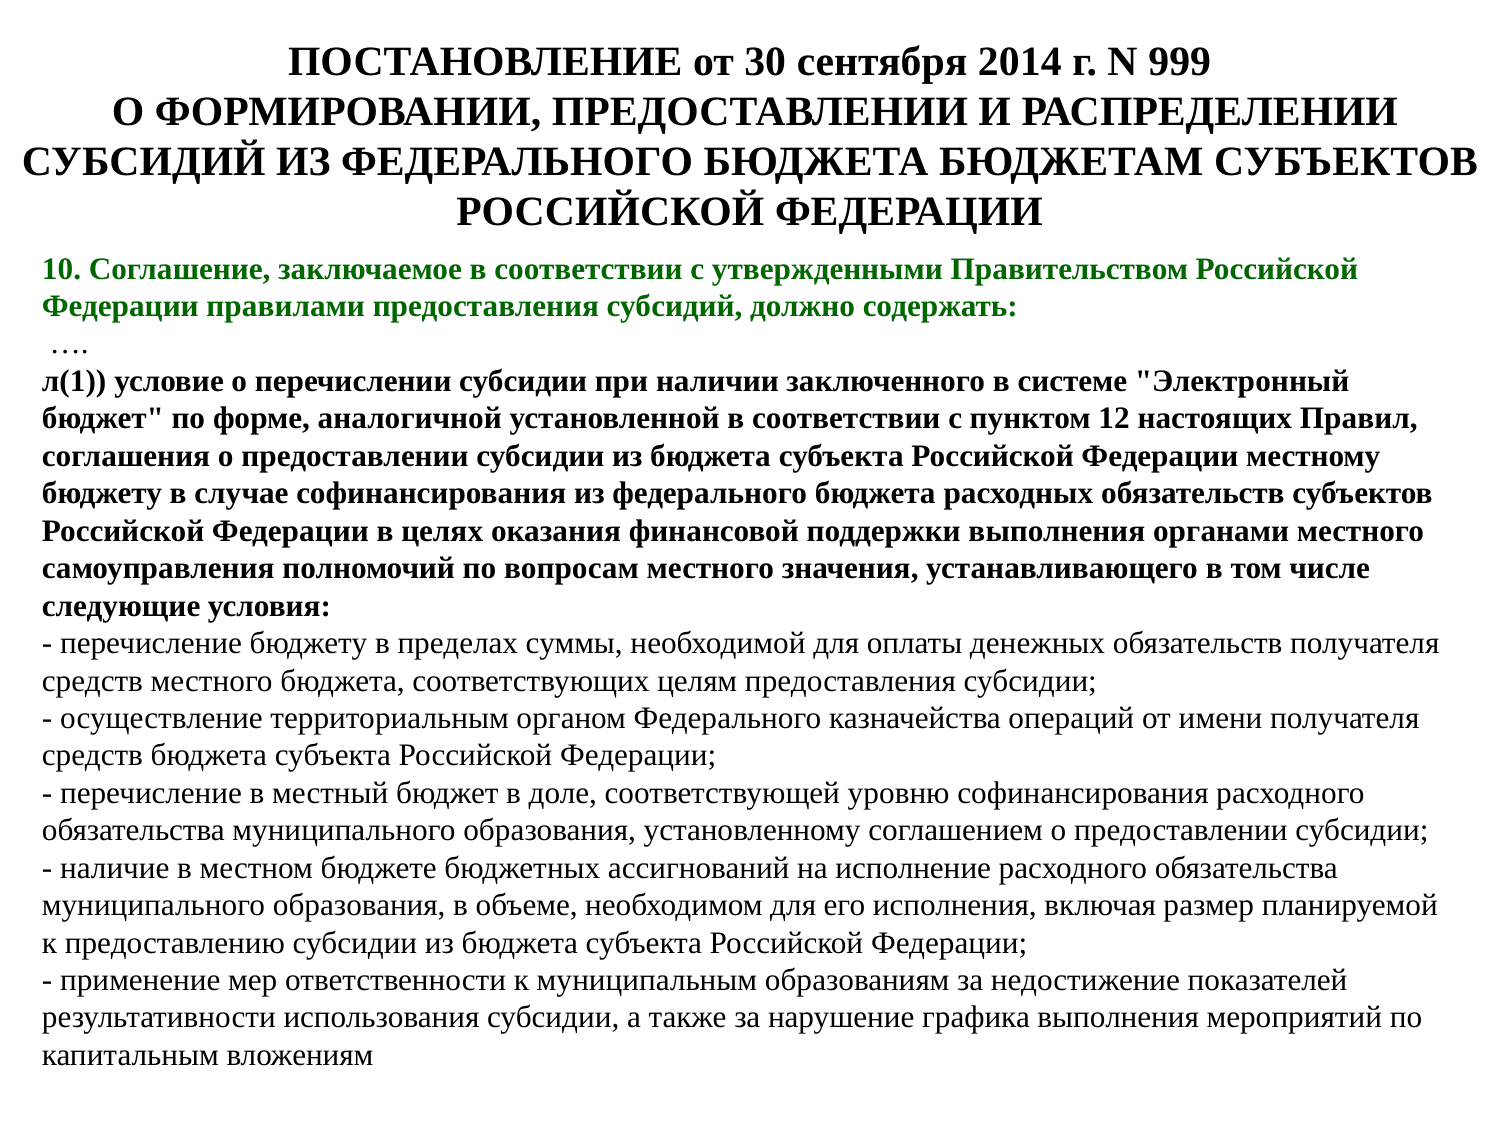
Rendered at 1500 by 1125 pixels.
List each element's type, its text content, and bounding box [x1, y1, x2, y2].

text_box 10. Соглашение, заключаемое в соответствии с утвержденными Правительством Российской Федерации правилами предоставления субсидий, должно содержать: …. л(1)) условие о перечислении субсидии при наличии заключенного в системе "Электронный бюджет" по форме, аналогичной установленной в соответствии с пунктом 12 настоящих Правил, соглашения о предоставлении субсидии из бюджета субъекта Российской Федерации местному бюджету в случае софинансирования из федерального бюджета расходных обязательств субъектов Российской Федерации в целях оказания финансовой поддержки выполнения органами местного самоуправления полномочий по вопросам местного значения, устанавливающего в том числе следующие условия: - перечисление бюджету в пределах суммы, необходимой для оплаты денежных обязательств получателя средств местного бюджета, соответствующих целям предоставления субсидии; - осуществление территориальным органом Федерального казначейства операций от имени получателя средств бюджета субъекта Российской Федерации; - перечисление в местный бюджет в доле, соответствующей уровню софинансирования расходного обязательства муниципального образования, установленному соглашением о предоставлении субсидии; - наличие в местном бюджете бюджетных ассигнований на исполнение расходного обязательства муниципального образования, в объеме, необходимом для его исполнения, включая размер планируемой к предоставлению субсидии из бюджета субъекта Российской Федерации; - применение мер ответственности к муниципальным образованиям за недостижение показателей результативности использования субсидии, а также за нарушение графика выполнения мероприятий по капитальным вложениям [27, 240, 1475, 1079]
text_box ПОСТАНОВЛЕНИЕ от 30 сентября 2014 г. N 999 О ФОРМИРОВАНИИ, ПРЕДОСТАВЛЕНИИ И РАСПРЕДЕЛЕНИИ СУБСИДИЙ ИЗ ФЕДЕРАЛЬНОГО БЮДЖЕТА БЮДЖЕТАМ СУБЪЕКТОВ РОССИЙСКОЙ ФЕДЕРАЦИИ [0, 26, 1500, 242]
